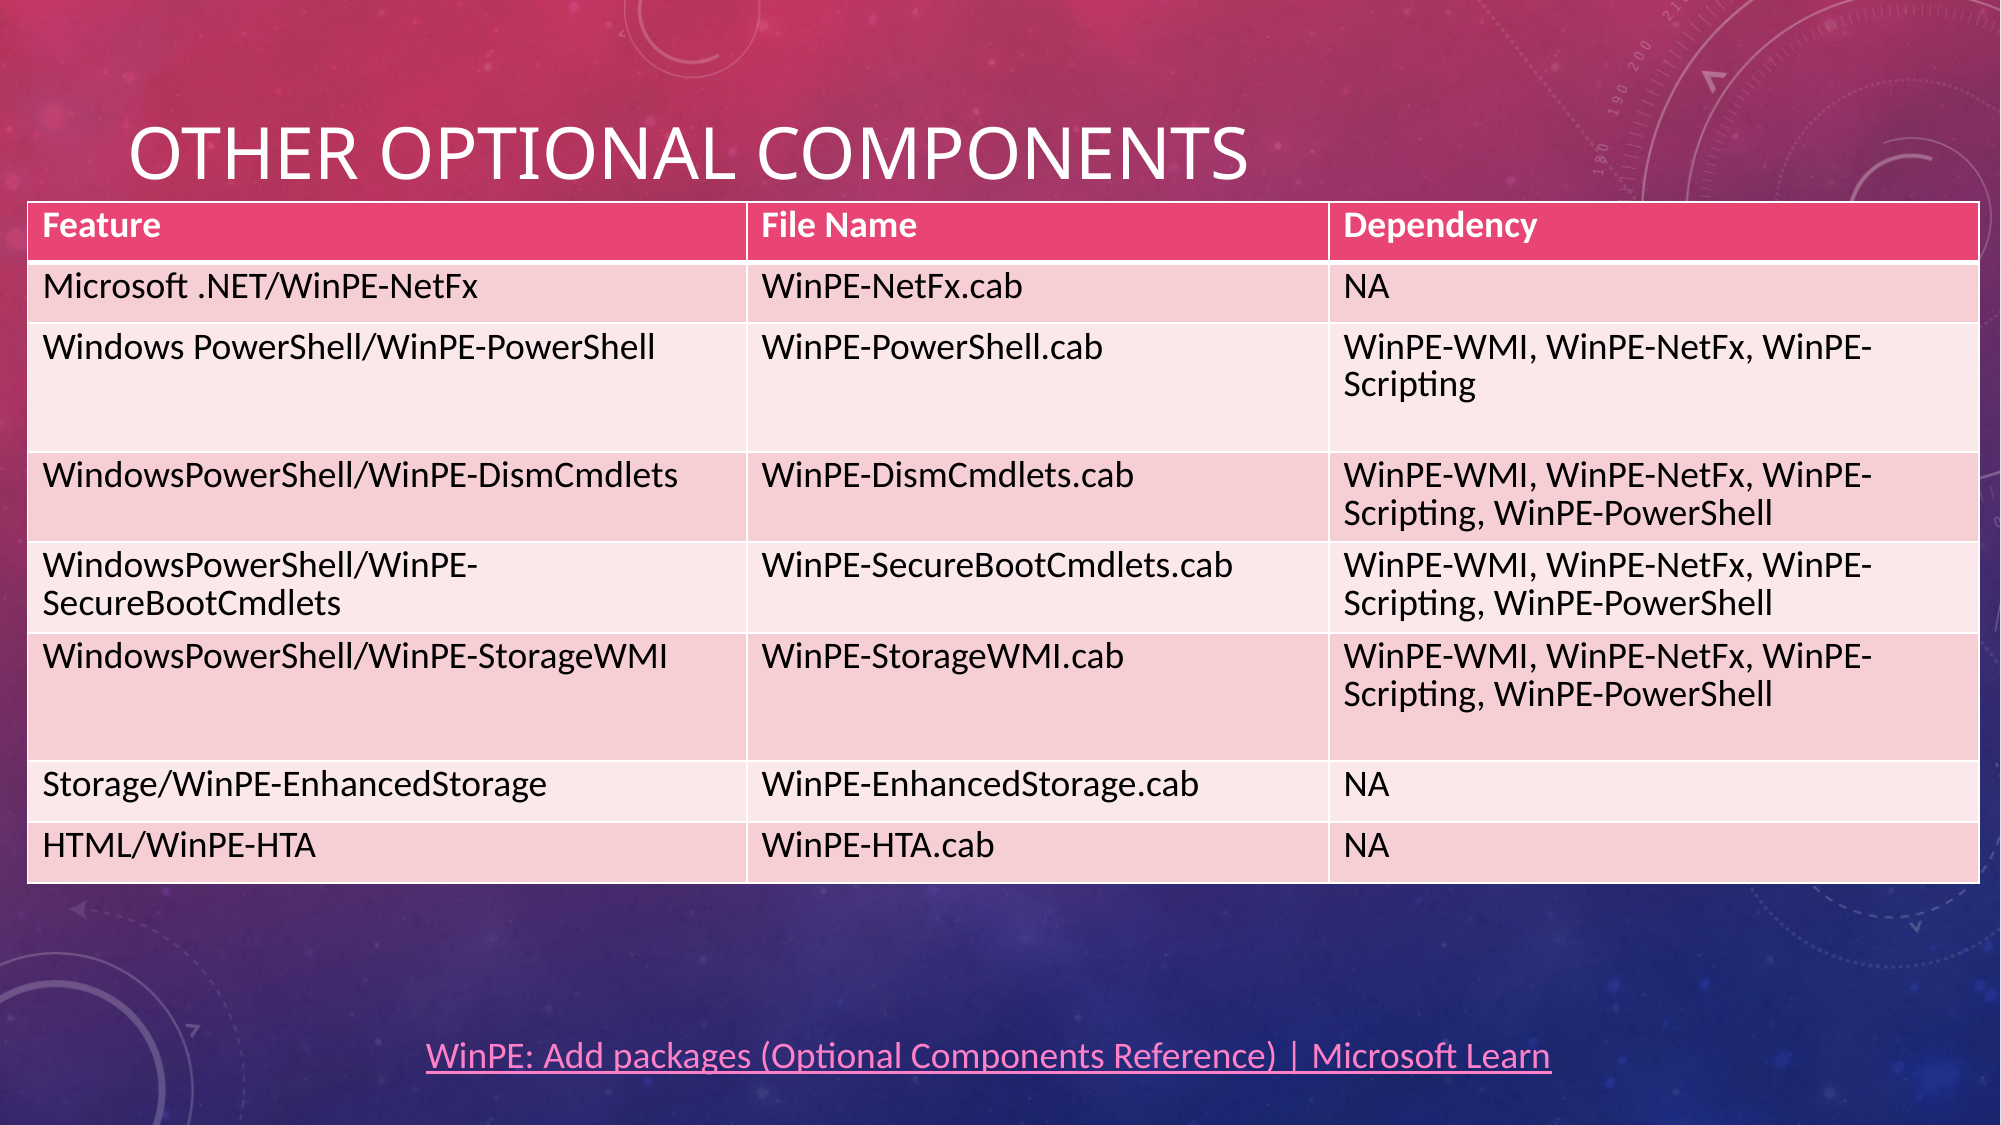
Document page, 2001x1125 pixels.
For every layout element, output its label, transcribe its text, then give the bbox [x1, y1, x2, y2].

table_cell WinPE-HTA.cab [748, 823, 1328, 882]
table_cell Windows PowerShell/WinPE-PowerShell [28, 324, 746, 451]
table_cell WinPE-WMI, WinPE-NetFx, WinPE-Scripting [1330, 324, 1978, 451]
table_cell NA [1330, 762, 1978, 821]
table_header Dependency [1330, 203, 1978, 260]
table_cell WindowsPowerShell/WinPE-DismCmdlets [28, 453, 746, 541]
table_cell HTML/WinPE-HTA [28, 823, 746, 882]
table_cell WinPE-SecureBootCmdlets.cab [748, 543, 1328, 632]
picture [0, 0, 2001, 1125]
table_cell WinPE-WMI, WinPE-NetFx, WinPE-Scripting, WinPE-PowerShell [1330, 634, 1978, 760]
table_header Feature [28, 203, 746, 260]
table_cell WinPE-WMI, WinPE-NetFx, WinPE-Scripting, WinPE-PowerShell [1330, 543, 1978, 632]
table_cell NA [1330, 823, 1978, 882]
table_cell Microsoft .NET/WinPE-NetFx [28, 265, 746, 322]
table_cell WindowsPowerShell/WinPE-SecureBootCmdlets [28, 543, 746, 632]
table_cell Storage/WinPE-EnhancedStorage [28, 762, 746, 821]
table_cell WinPE-PowerShell.cab [748, 324, 1328, 451]
title Other Optional Components [112, 99, 1775, 201]
table_cell NA [1330, 265, 1978, 322]
table_cell WinPE-EnhancedStorage.cab [748, 762, 1328, 821]
table_cell WinPE-DismCmdlets.cab [748, 453, 1328, 541]
table_cell WinPE-WMI, WinPE-NetFx, WinPE-Scripting, WinPE-PowerShell [1330, 453, 1978, 541]
table_cell WinPE-NetFx.cab [748, 265, 1328, 322]
table_header File Name [748, 203, 1328, 260]
text_box WinPE: Add packages (Optional Components Reference) | Microsoft Learn [411, 1023, 1589, 1084]
table_cell WinPE-StorageWMI.cab [748, 634, 1328, 760]
table_cell WindowsPowerShell/WinPE-StorageWMI [28, 634, 746, 760]
